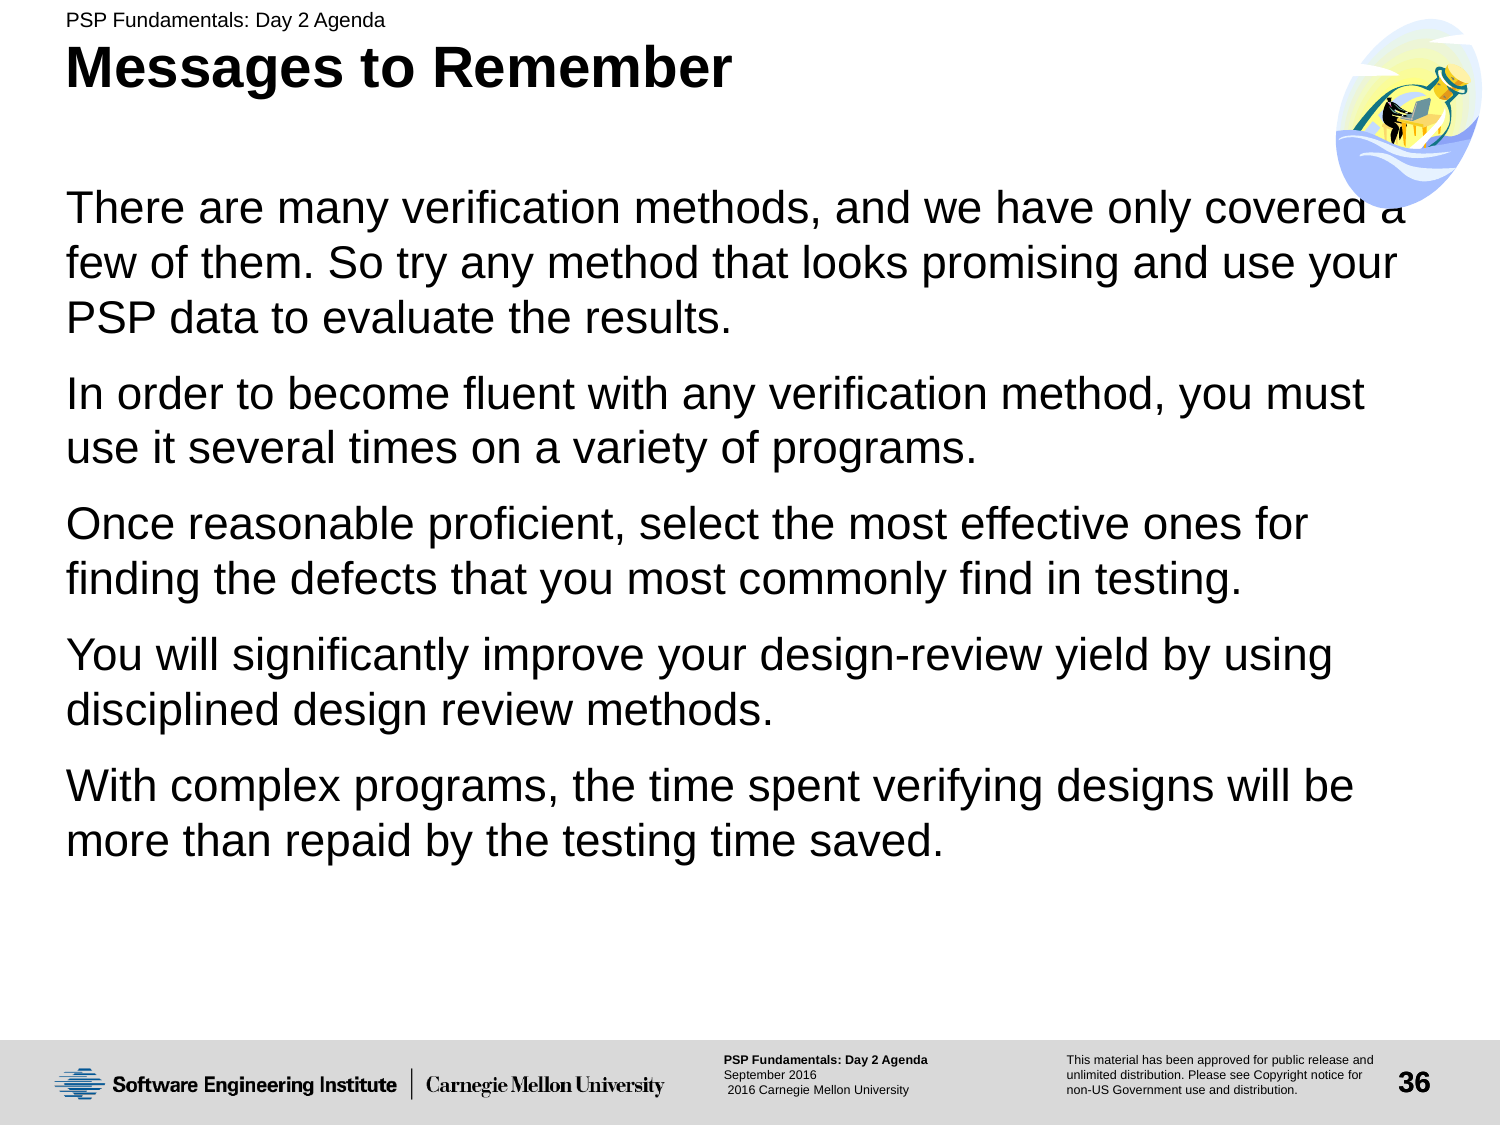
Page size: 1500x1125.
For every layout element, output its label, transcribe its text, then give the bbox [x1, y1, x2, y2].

title Messages to Remember [65, 37, 1333, 148]
picture [46, 1061, 673, 1104]
list There are many verification methods, and we have only covered a few of them. So try any method that looks promising and use your PSP data to evaluate the results. In order to become fluent with any verification method, you must use it several times on a variety of programs. Once reasonable proficient, select the most effective ones for finding the defects that you most commonly find in testing. You will significantly improve your design-review yield by using disciplined design review methods. With complex programs, the time spent verifying designs will be more than repaid by the testing time saved. [65, 177, 1431, 1000]
picture [1333, 16, 1485, 212]
